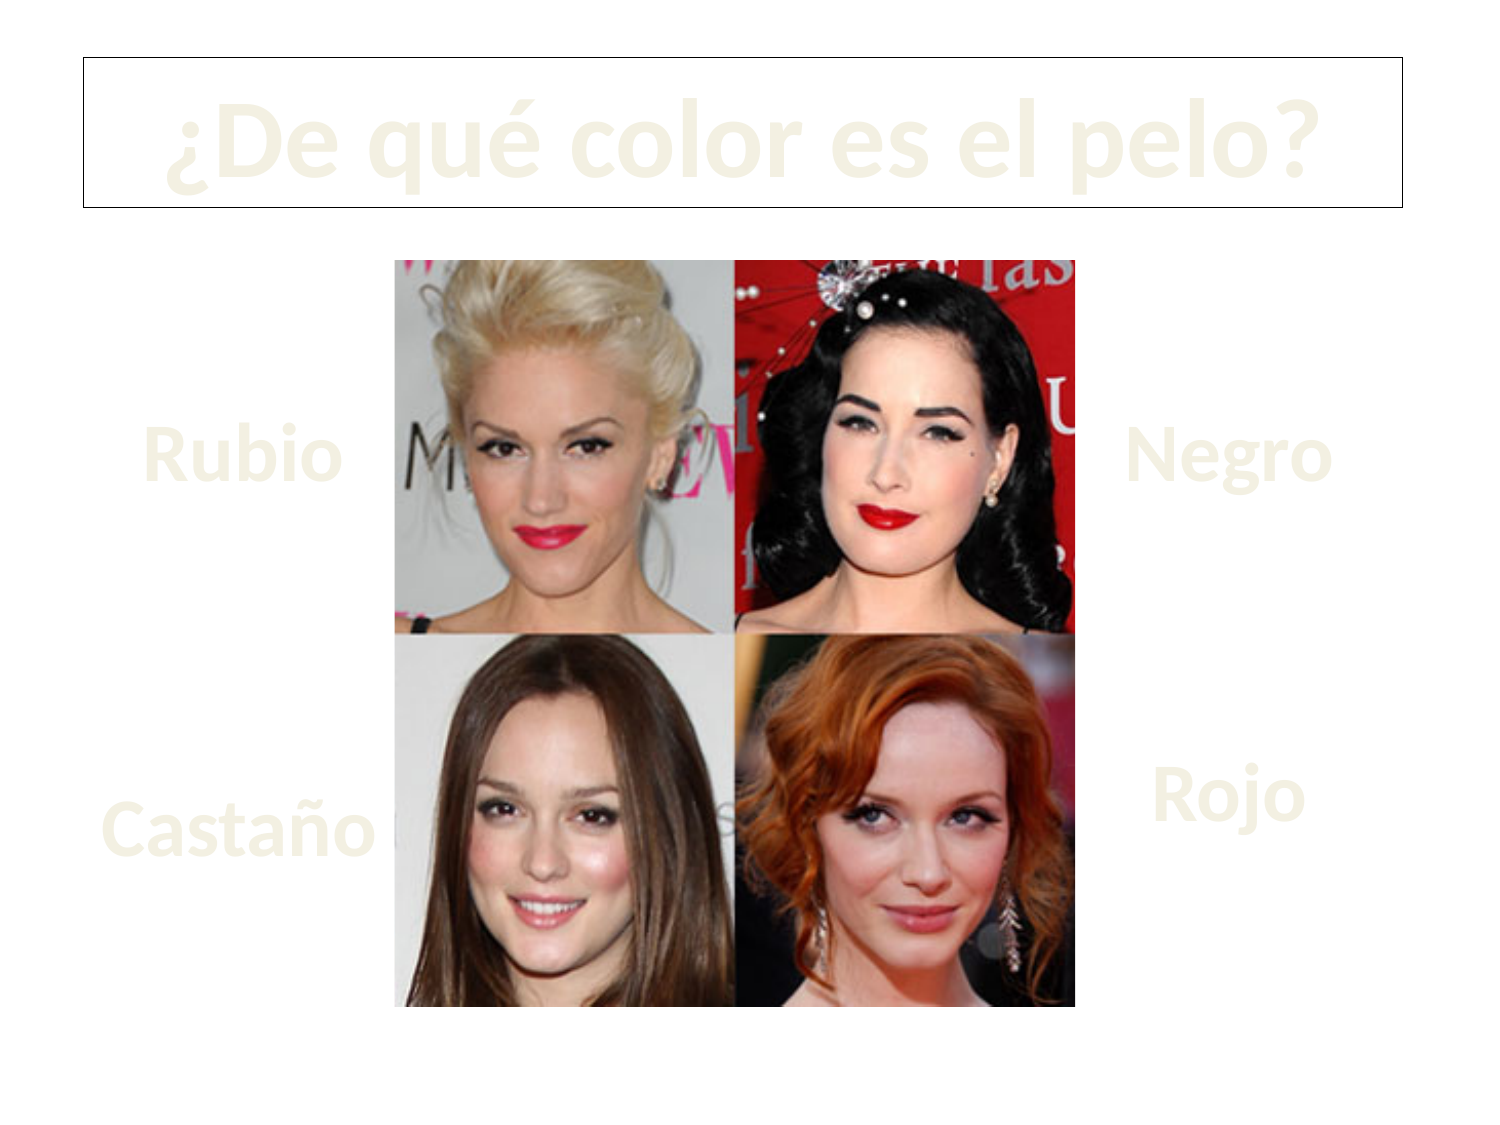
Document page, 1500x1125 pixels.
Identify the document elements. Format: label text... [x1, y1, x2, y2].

text_box Castaño [86, 766, 389, 882]
text_box Negro [1109, 390, 1350, 506]
picture [394, 260, 1076, 1007]
text_box Rojo [1136, 730, 1323, 846]
text_box Rubio [127, 390, 360, 506]
text_box ¿De qué color es el pelo? [83, 57, 1403, 208]
